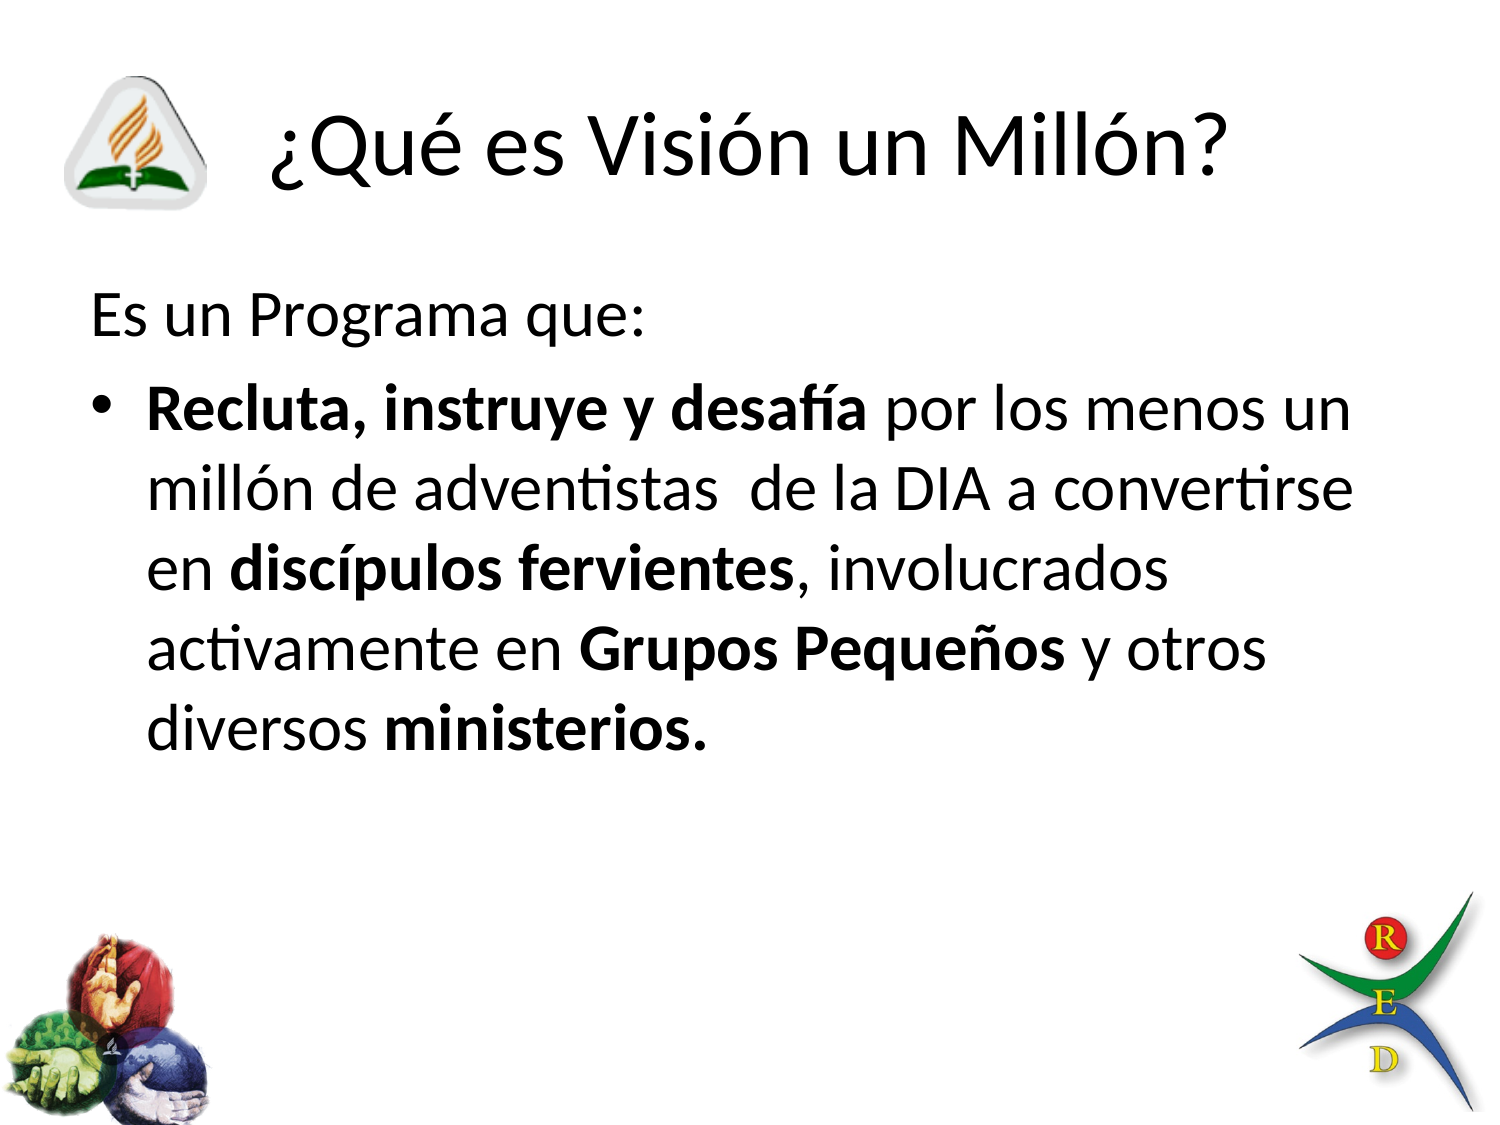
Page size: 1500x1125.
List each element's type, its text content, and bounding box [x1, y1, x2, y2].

picture [1273, 890, 1500, 1112]
picture [64, 76, 207, 221]
list Es un Programa que: Recluta, instruye y desafía por los menos un millón de adventistas de la DIA a convertirse en discípulos fervientes, involucrados activamente en Grupos Pequeños y otros diversos ministerios. [75, 262, 1425, 926]
title ¿Qué es Visión un Millón? [75, 45, 1425, 233]
picture [0, 928, 213, 1125]
